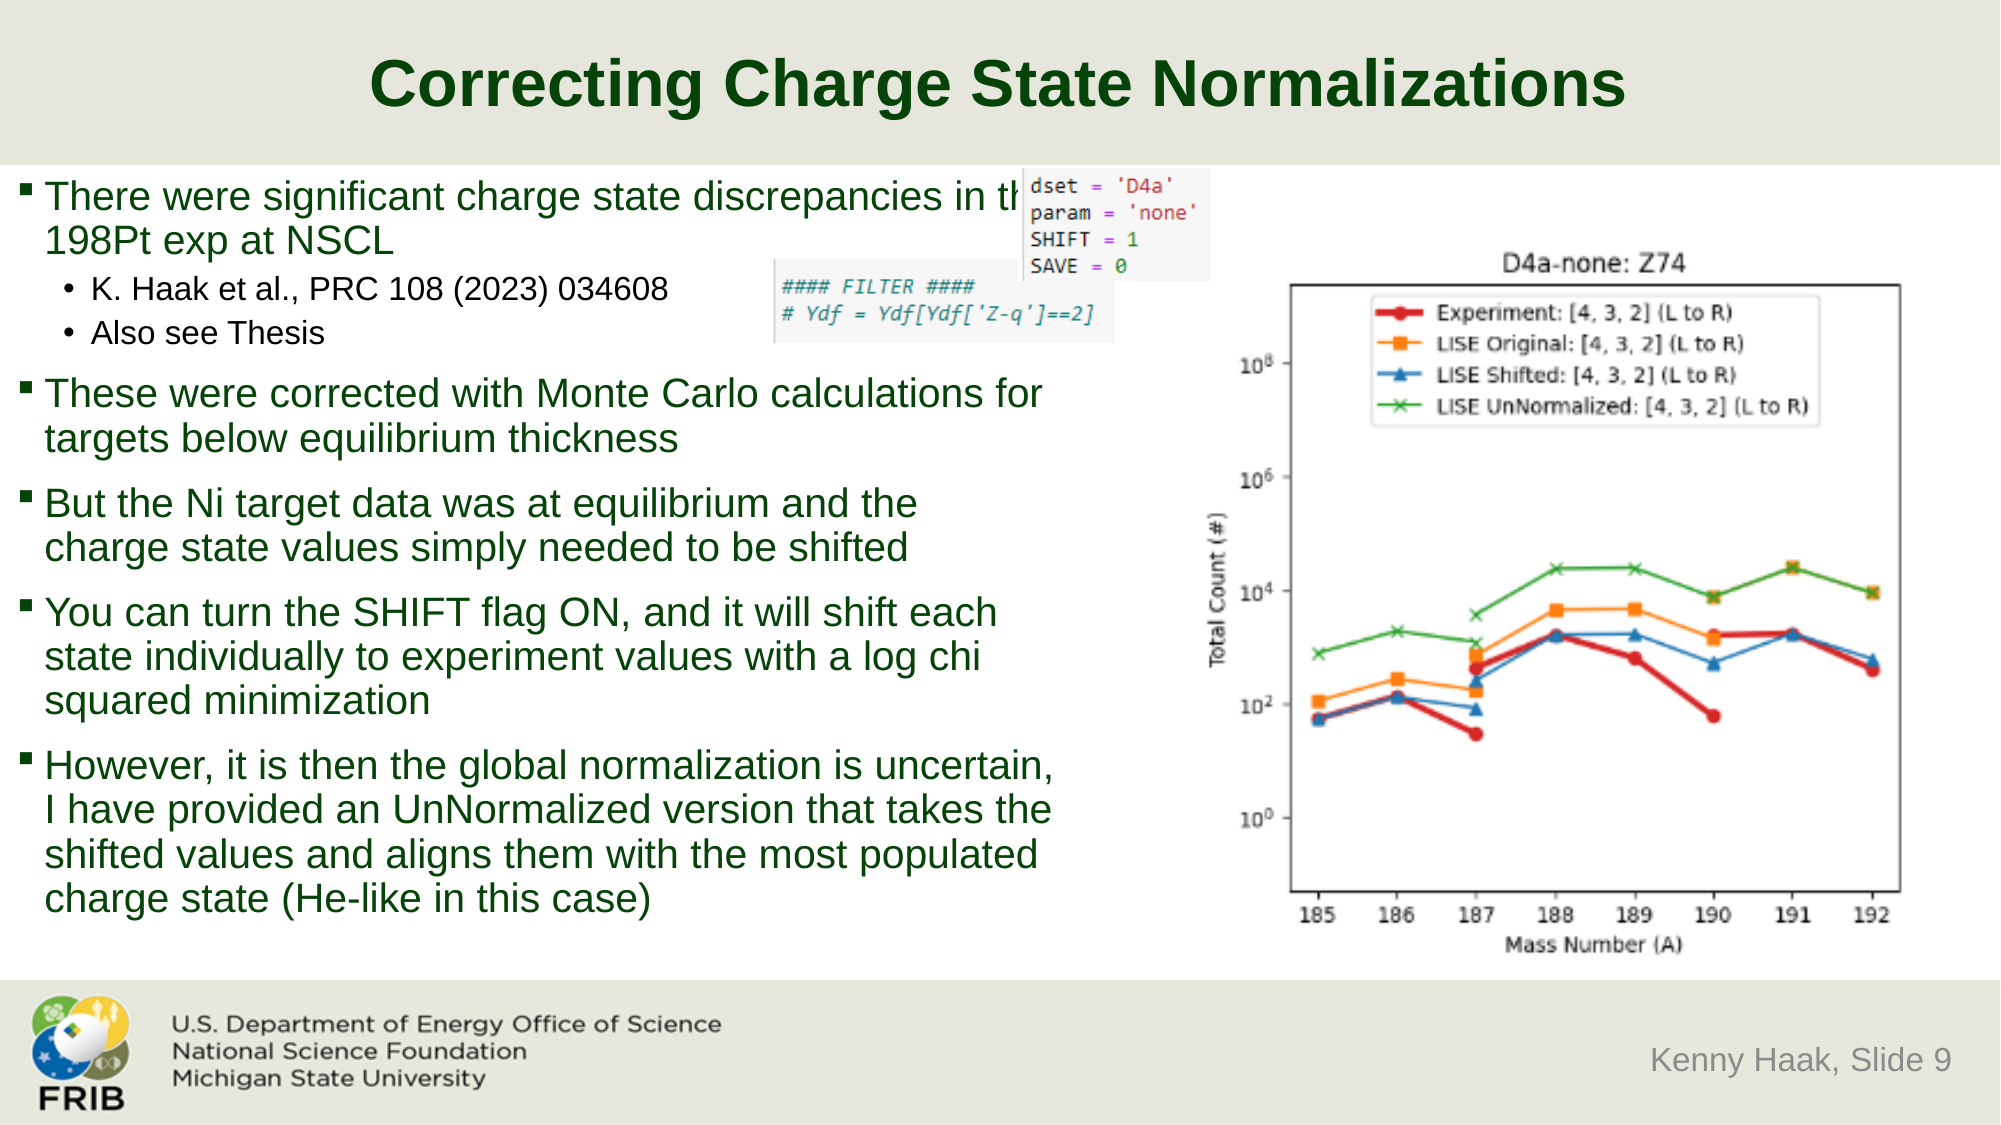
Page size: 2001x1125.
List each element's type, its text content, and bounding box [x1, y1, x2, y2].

title Correcting Charge State Normalizations [16, 46, 1984, 128]
list There were significant charge state discrepancies in the 198Pt exp at NSCL K. Haak et al., PRC 108 (2023) 034608 Also see Thesis These were corrected with Monte Carlo calculations for targets below equilibrium thickness But the Ni target data was at equilibrium and the charge state values simply needed to be shifted You can turn the SHIFT flag ON, and it will shift each state individually to experiment values with a log chi squared minimization However, it is then the global normalization is uncertain, I have provided an UnNormalized version that takes the shifted values and aligns them with the most populated charge state (He-like in this case) [16, 174, 1057, 967]
picture [0, 0, 2000, 165]
picture [762, 168, 1925, 967]
picture [0, 980, 2000, 1125]
